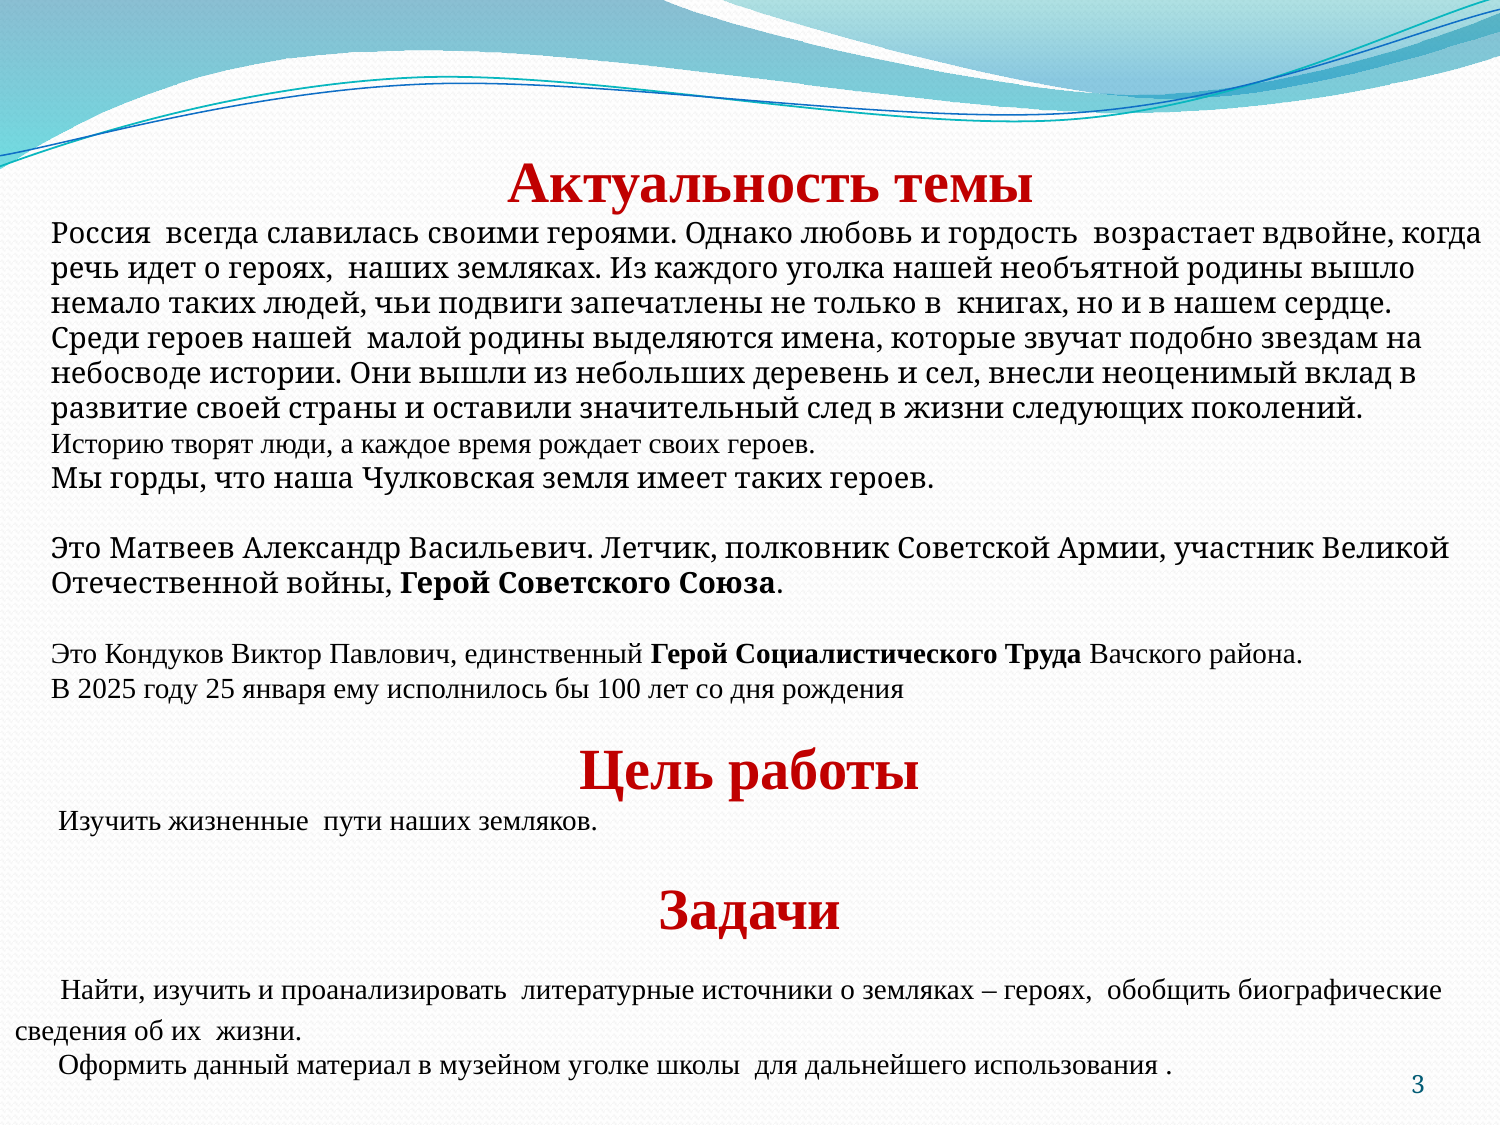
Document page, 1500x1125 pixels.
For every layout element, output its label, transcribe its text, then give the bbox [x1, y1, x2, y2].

text_box [53, 249, 1294, 335]
text_box Актуальность темы Россия всегда славилась своими героями. Однако любовь и гордость возрастает вдвойне, когда речь идет о героях, наших земляках. Из каждого уголка нашей необъятной родины вышло немало таких людей, чьи подвиги запечатлены не только в книгах, но и в нашем сердце. Среди героев нашей малой родины выделяются имена, которые звучат подобно звездам на небосводе истории. Они вышли из небольших деревень и сел, внесли неоценимый вклад в развитие своей страны и оставили значительный след в жизни следующих поколений. Историю творят люди, а каждое время рождает своих героев. Мы горды, что наша Чулковская земля имеет таких героев. Это Матвеев Александр Васильевич. Летчик, полковник Советской Армии, участник Великой Отечественной войны, Герой Советского Союза. Это Кондуков Виктор Павлович, единственный Герой Социалистического Труда Вачского района. В 2025 году 25 января ему исполнилось бы 100 лет со дня рождения [36, 137, 1500, 503]
text_box Цель работы Изучить жизненные пути наших земляков. Задачи Найти, изучить и проанализировать литературные источники о земляках – героях, обобщить биографические сведения об их жизни. Оформить данный материал в музейном уголке школы для дальнейшего использования . [0, 503, 1500, 1125]
text_box [36, 234, 1466, 300]
